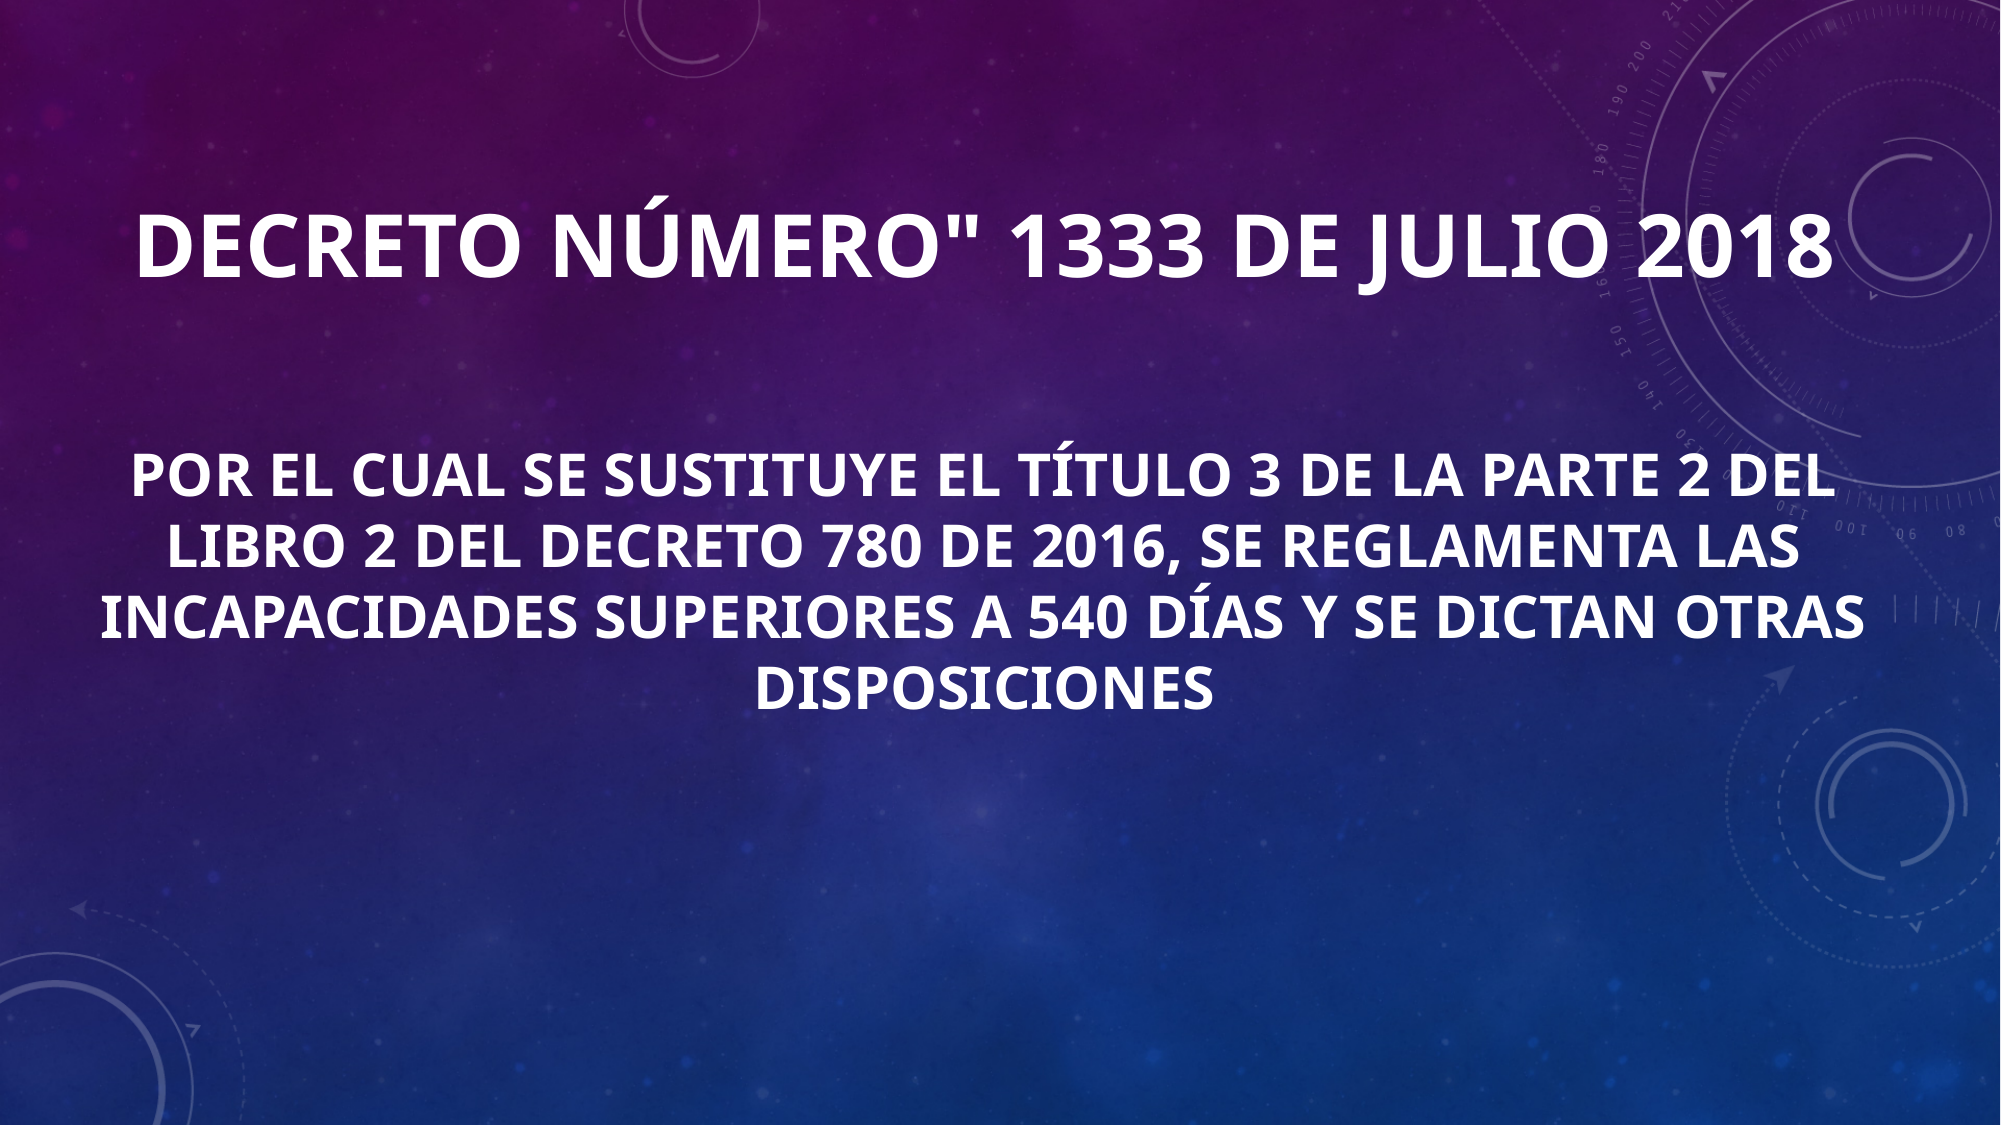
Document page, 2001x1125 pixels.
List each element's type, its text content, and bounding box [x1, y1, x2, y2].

title DECRETO NÚMERO" 1333 DE julio 2018 Por el cual se sustituye el Título 3 de la Parte 2 del Libro 2 del Decreto 780 de 2016, se reglamenta las incapacidades superiores a 540 días y se dictan otras disposiciones [65, 179, 1904, 874]
picture [0, 0, 2001, 1125]
